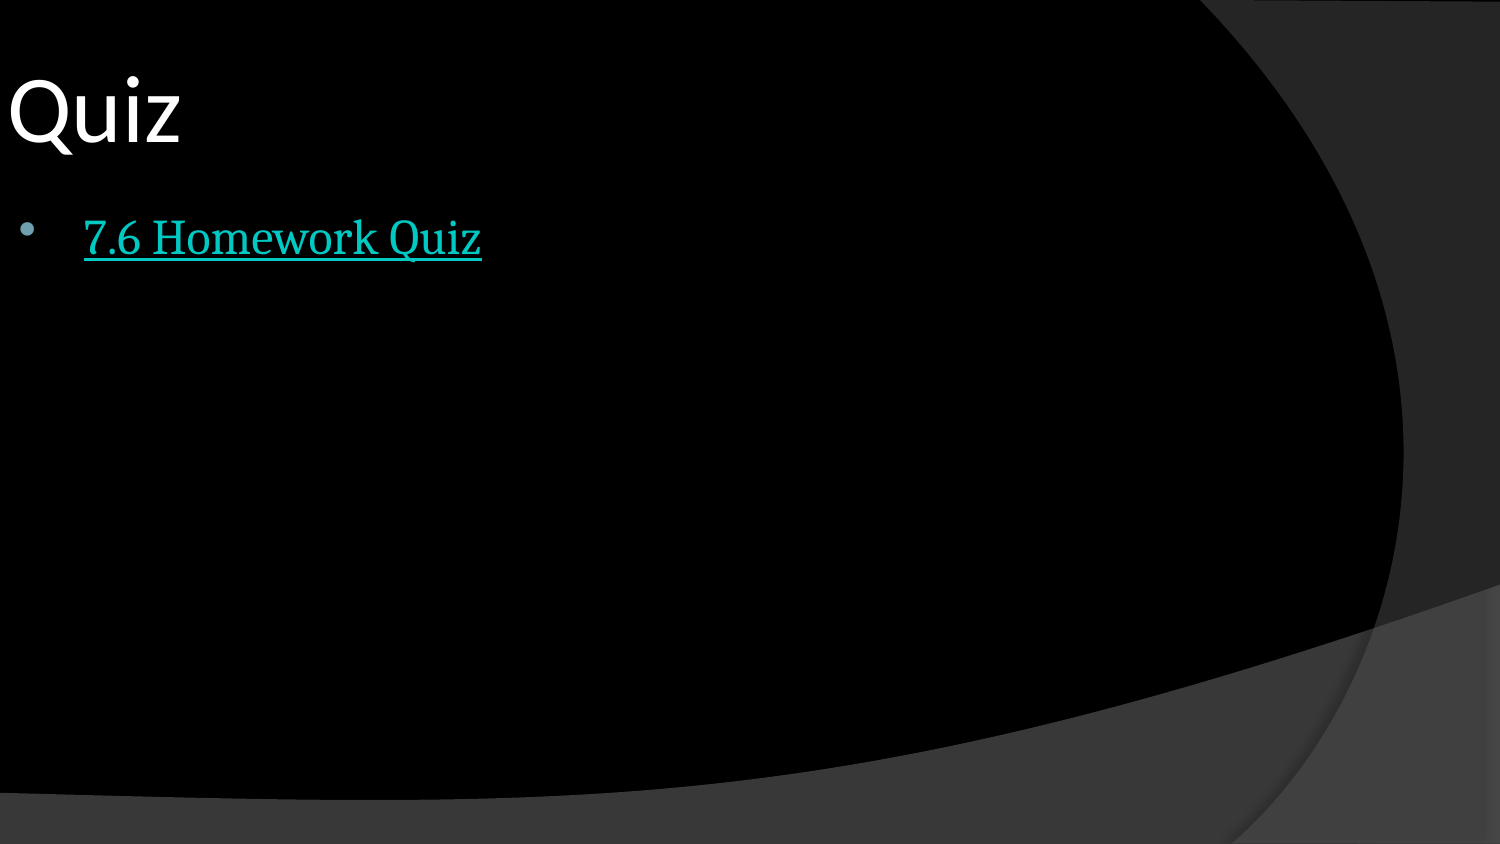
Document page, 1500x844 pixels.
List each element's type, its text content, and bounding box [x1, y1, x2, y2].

title Quiz [0, 33, 1500, 175]
list 7.6 Homework Quiz [0, 196, 1500, 754]
